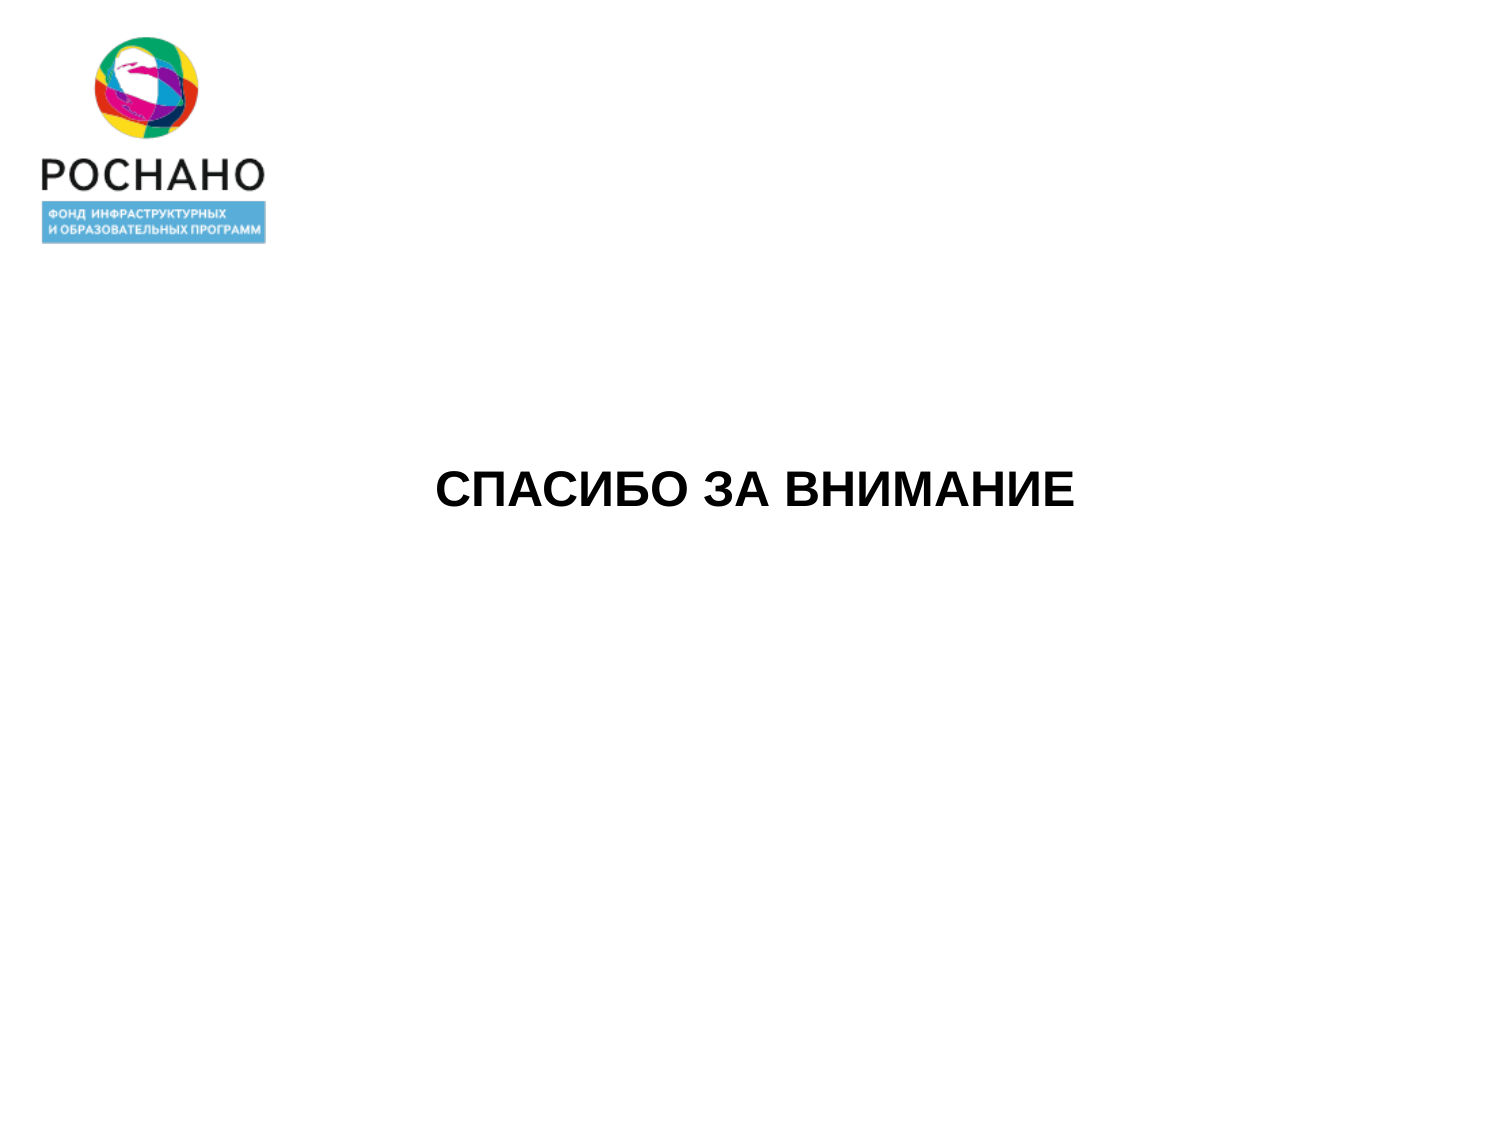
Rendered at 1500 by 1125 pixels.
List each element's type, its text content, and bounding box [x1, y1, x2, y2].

picture [40, 36, 266, 244]
text_box СПАСИБО ЗА ВНИМАНИЕ [145, 265, 1367, 849]
